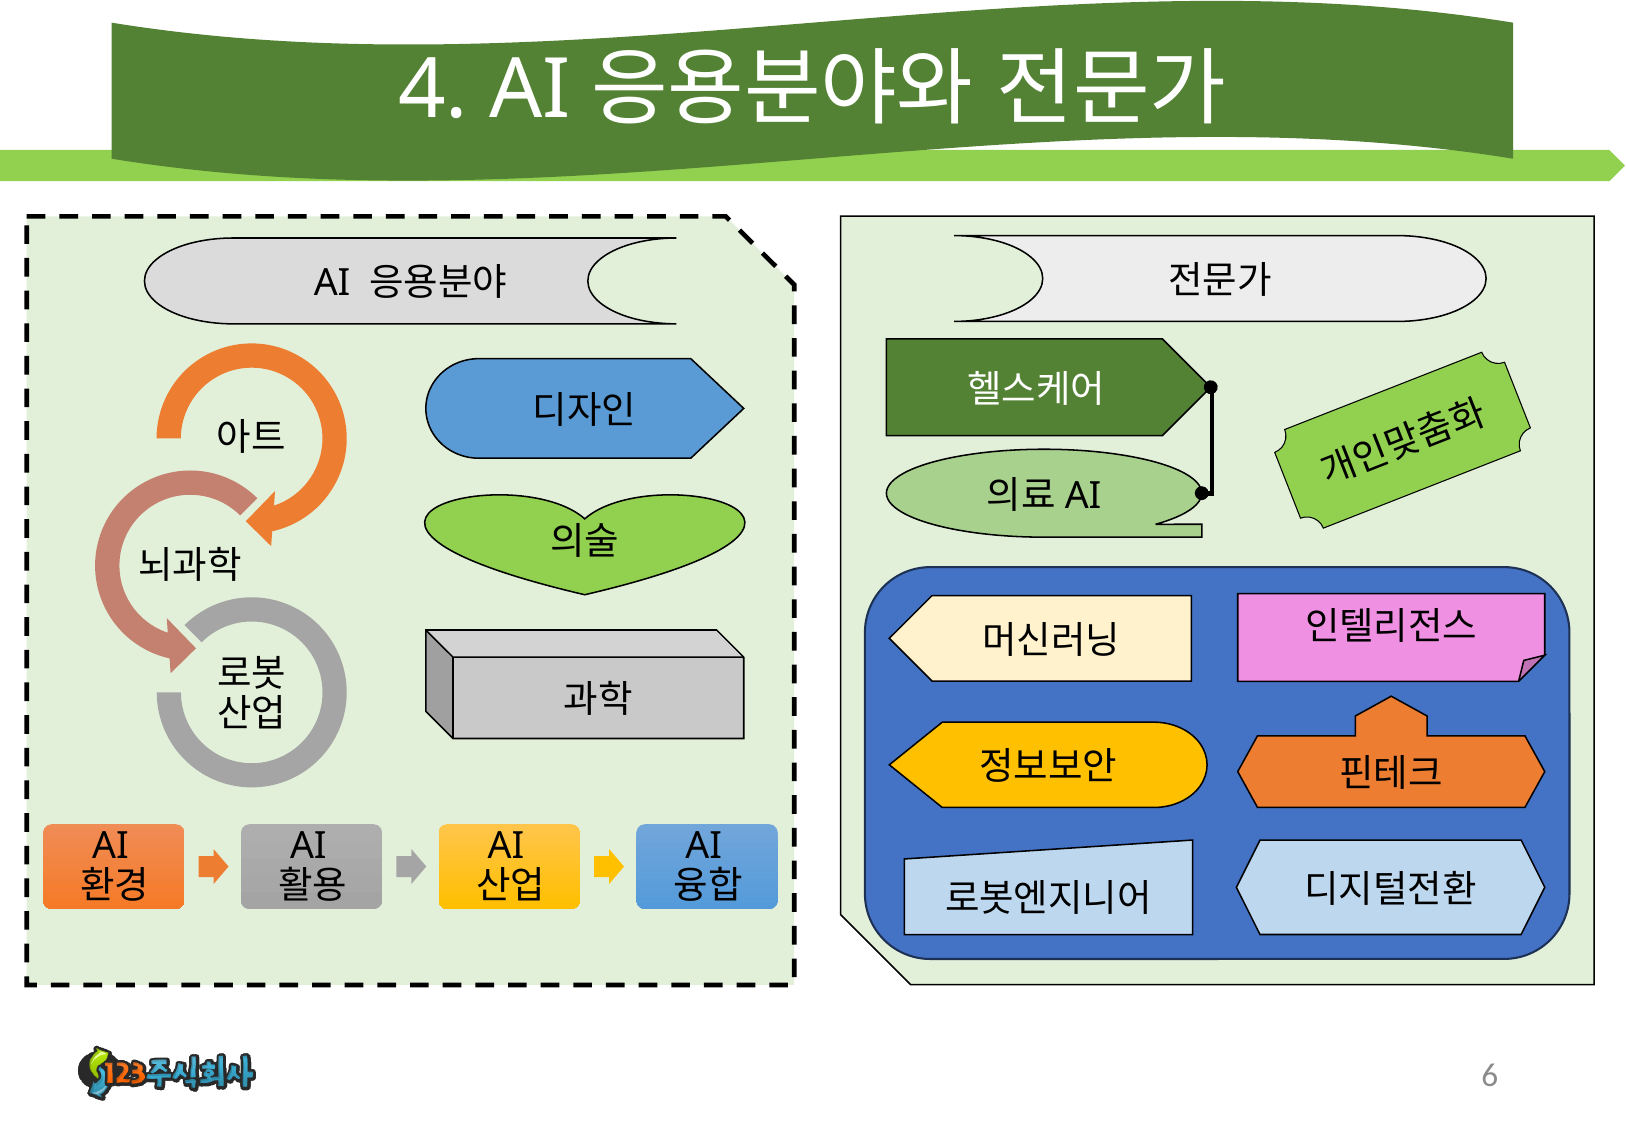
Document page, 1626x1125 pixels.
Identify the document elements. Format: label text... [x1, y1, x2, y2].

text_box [42, 723, 778, 1010]
text_box 디자인 [429, 357, 746, 460]
text_box 머신러닝 [887, 594, 1193, 683]
text_box 인텔리전스 [1236, 592, 1549, 683]
picture [69, 1036, 264, 1109]
text_box 핀테크 [1236, 695, 1546, 809]
text_box 개인맞춤화 [1274, 351, 1532, 529]
text_box 헬스케어 [885, 337, 1206, 437]
text_box 전문가 [954, 234, 1488, 323]
text_box 정보보안 [887, 721, 1209, 809]
text_box 과학 [429, 628, 745, 723]
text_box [1201, 387, 1211, 494]
text_box 의술 [429, 493, 746, 596]
title 4. AI응용분야와 전문가 [0, 0, 1625, 182]
text_box [25, 215, 796, 986]
slide_number 6 [1147, 1042, 1514, 1103]
text_box 디지털전환 [1235, 839, 1546, 936]
text_box 의료AI [885, 448, 1203, 539]
text_box [839, 215, 1596, 986]
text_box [13, 283, 429, 832]
text_box 로봇엔지니어 [903, 838, 1194, 936]
text_box AI 응용분야 [143, 236, 677, 325]
text_box [863, 566, 1571, 961]
